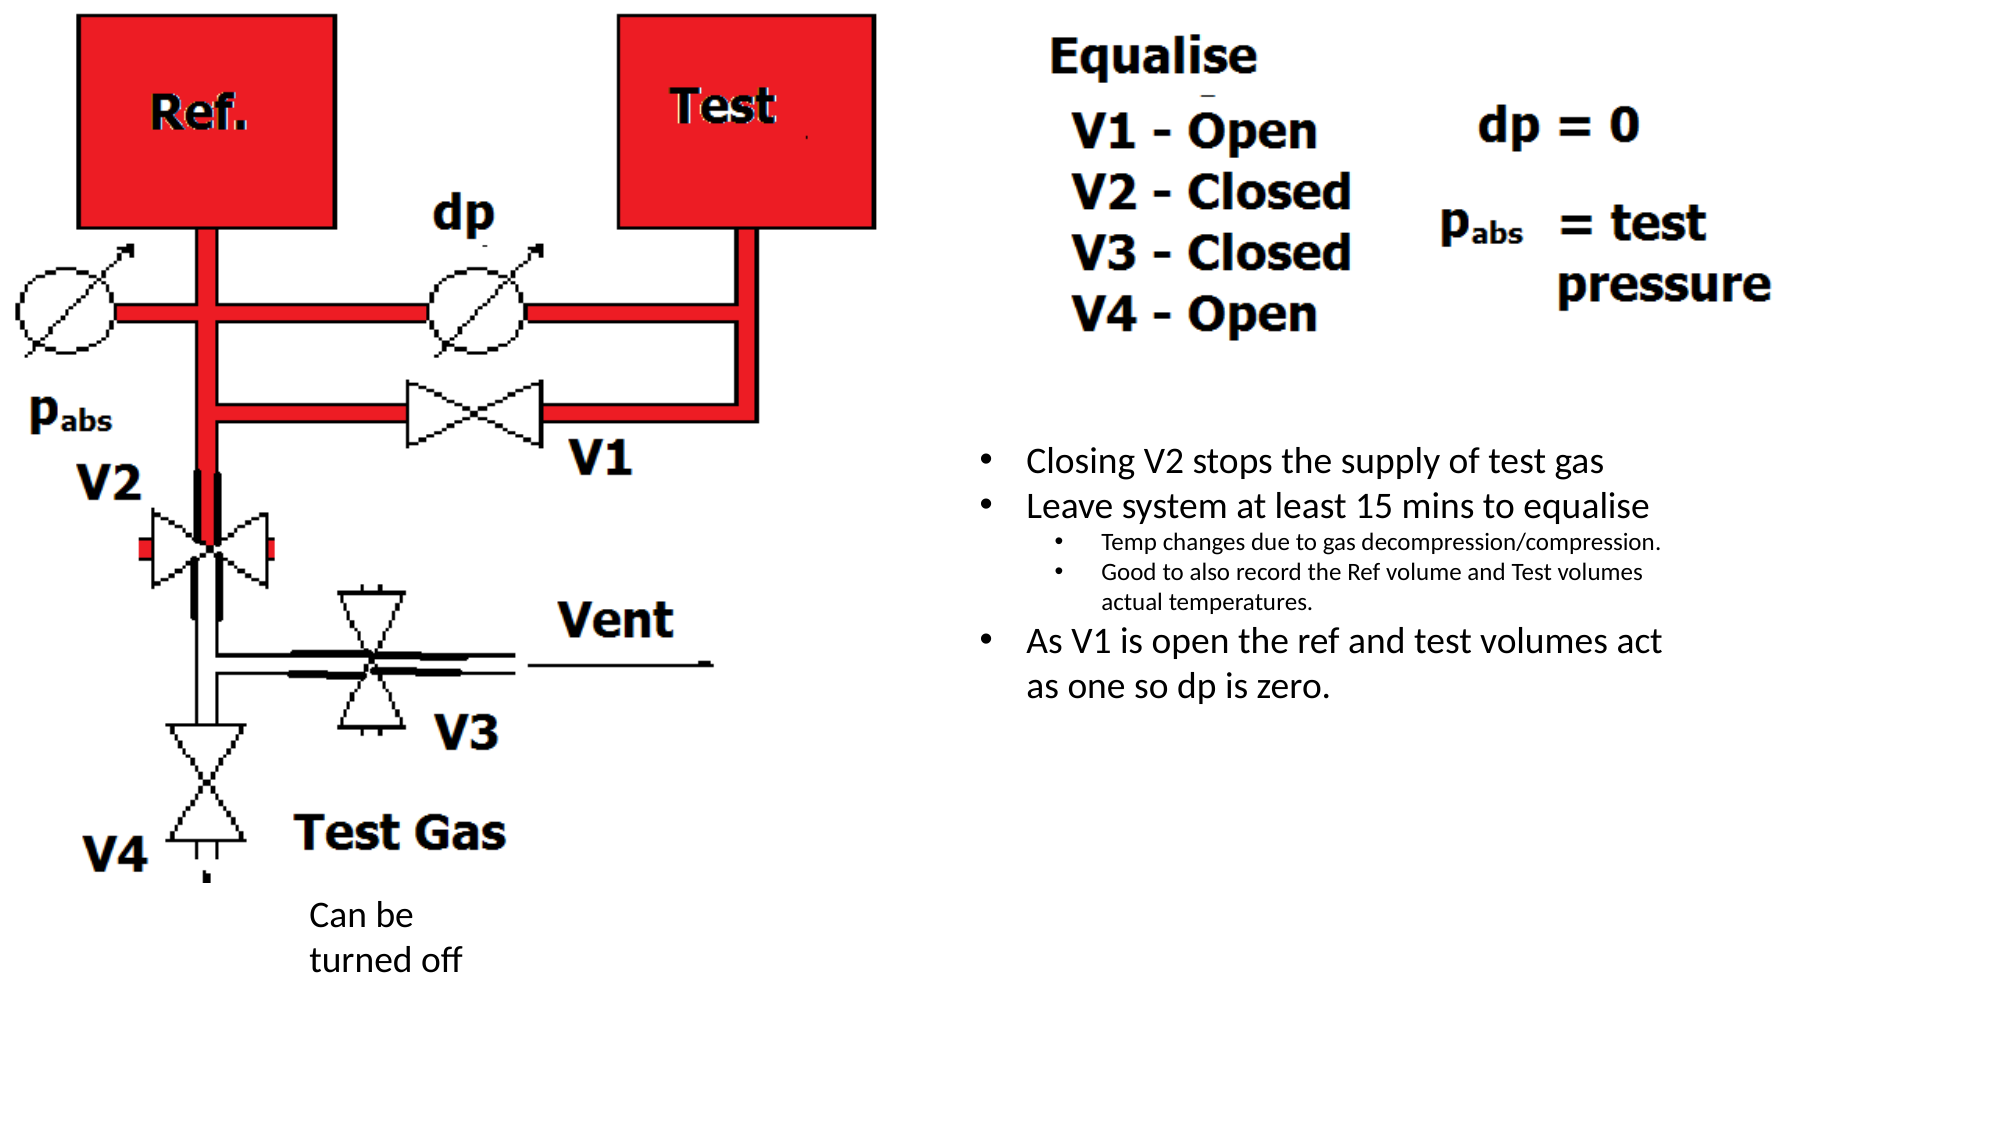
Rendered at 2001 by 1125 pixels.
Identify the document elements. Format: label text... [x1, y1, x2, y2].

picture [0, 8, 1850, 884]
text_box Can be turned off [294, 884, 523, 988]
